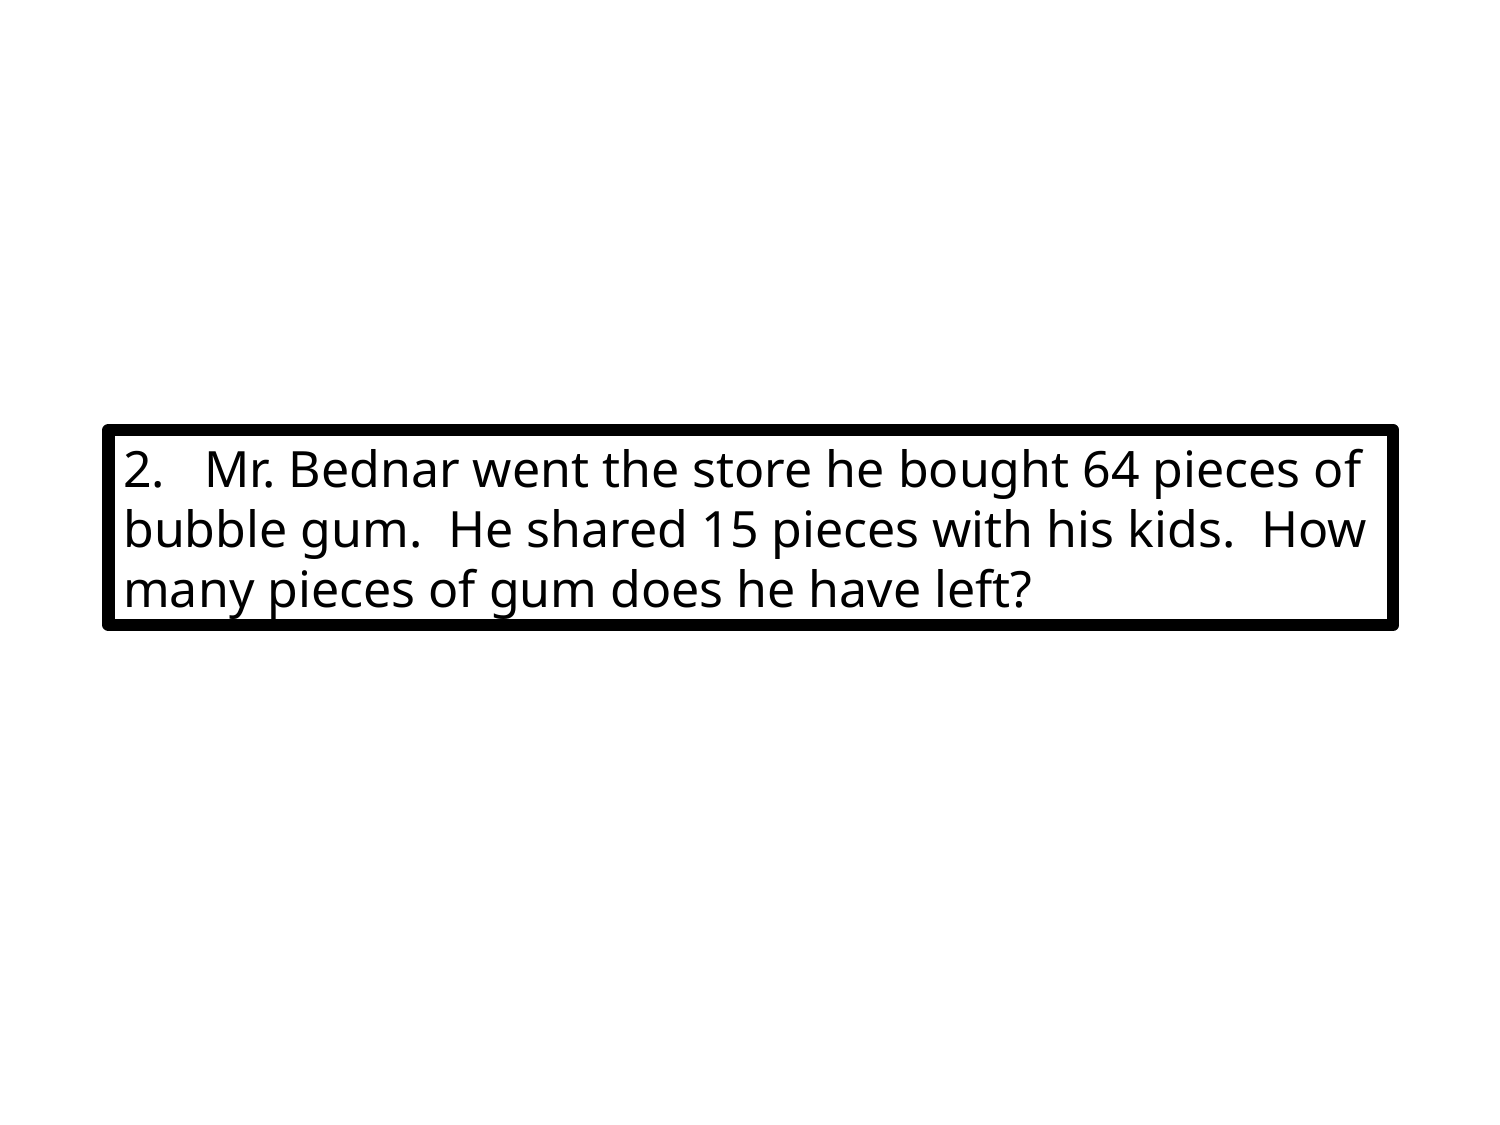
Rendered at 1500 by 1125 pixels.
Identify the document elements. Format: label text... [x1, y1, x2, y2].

text_box 2. Mr. Bednar went the store he bought 64 pieces of bubble gum. He shared 15 pieces with his kids. How many pieces of gum does he have left? [106, 428, 1395, 627]
